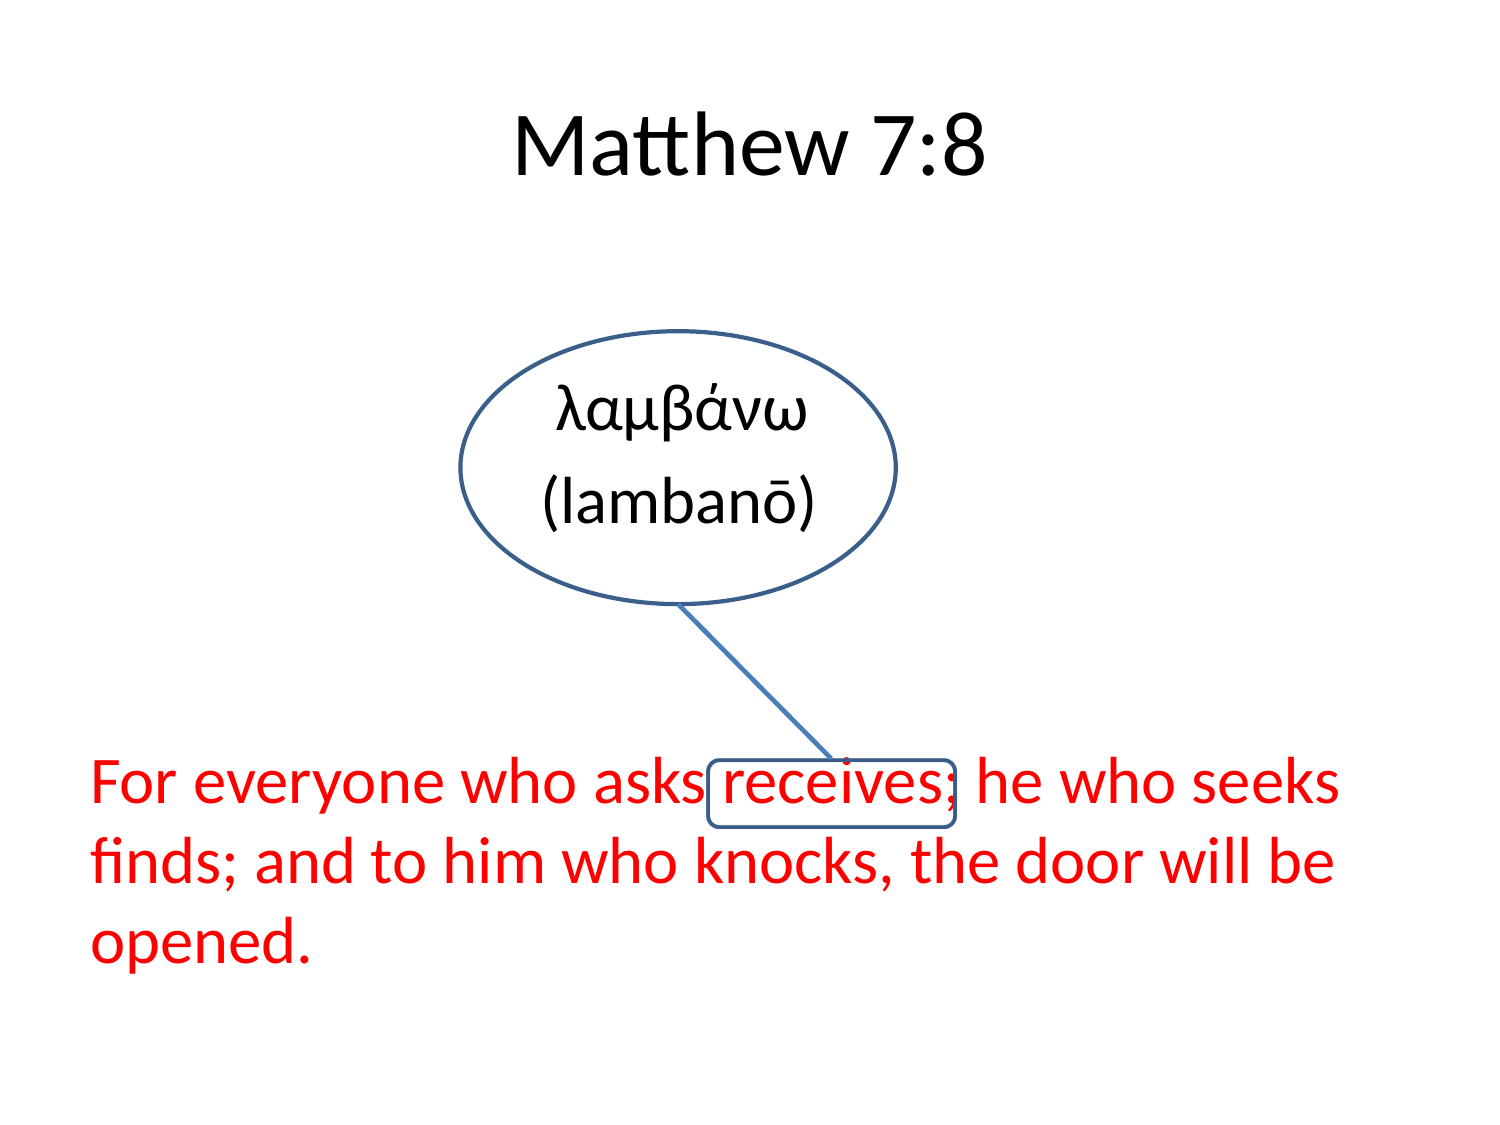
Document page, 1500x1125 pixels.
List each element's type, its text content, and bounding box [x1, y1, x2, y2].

list λαμβάνω (lambanō) For everyone who asks receives; he who seeks finds; and to him who knocks, the door will be opened. [75, 262, 1425, 1005]
title Matthew 7:8 [75, 45, 1425, 233]
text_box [677, 603, 832, 759]
text_box [458, 329, 898, 607]
picture [705, 758, 957, 829]
